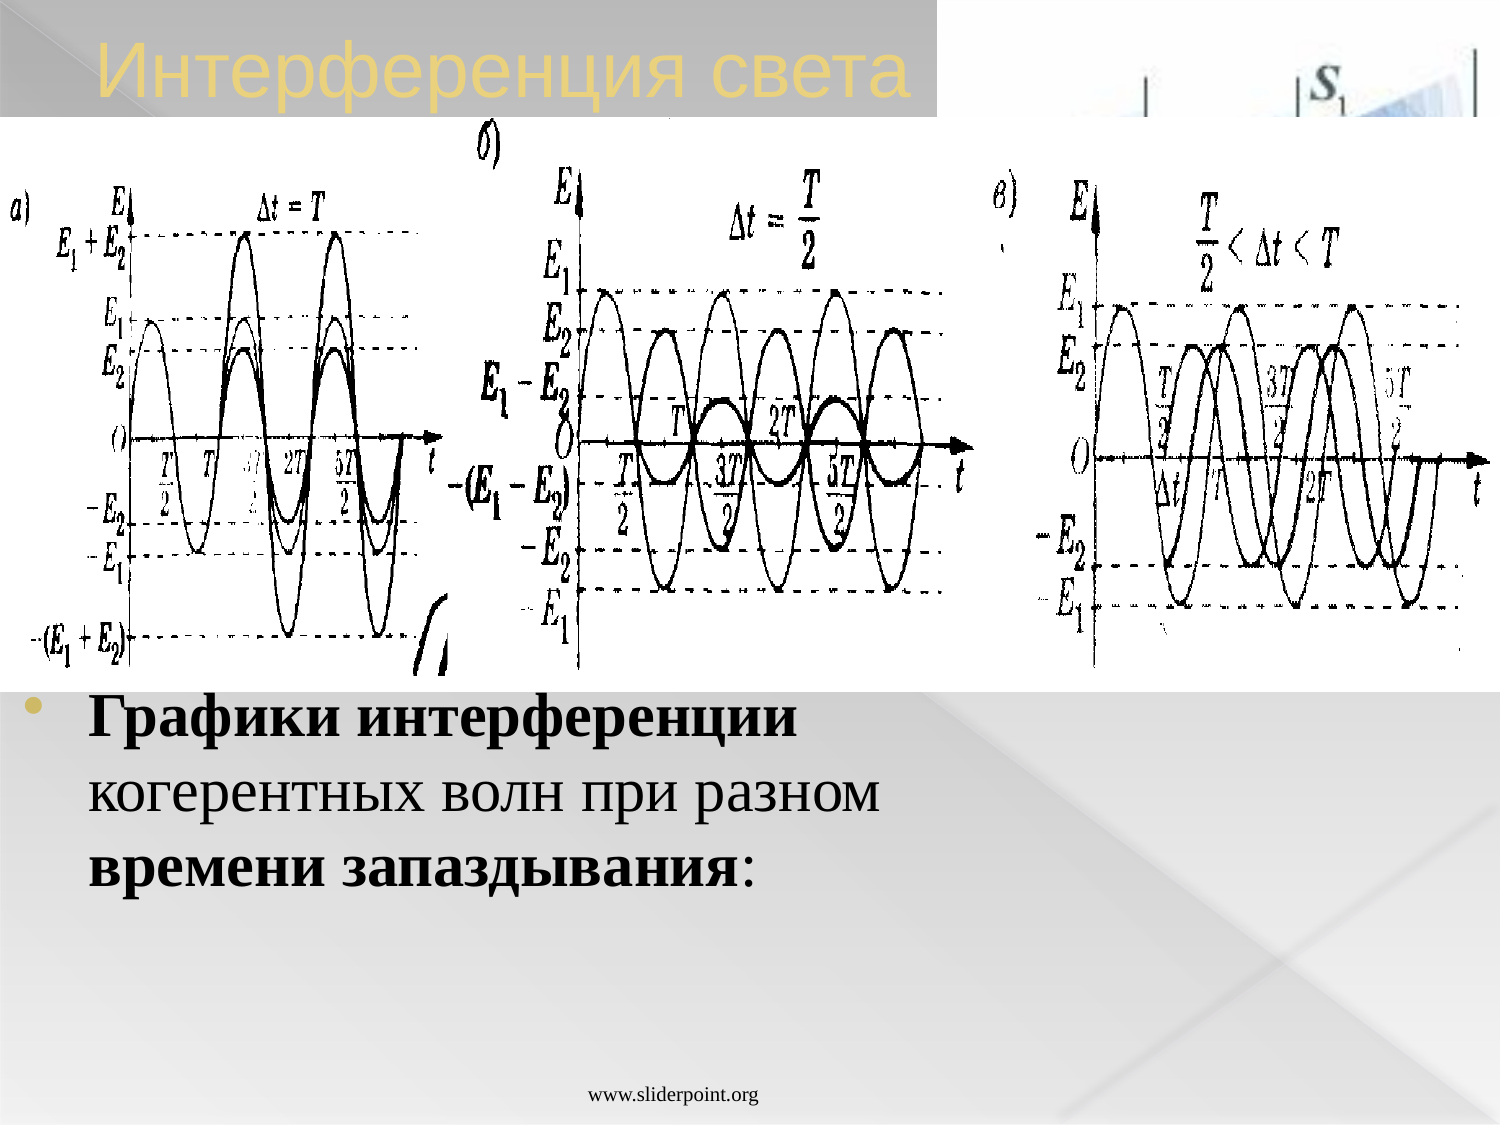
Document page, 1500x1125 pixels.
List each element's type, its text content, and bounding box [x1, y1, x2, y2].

title Интерференция света [0, 0, 927, 104]
list Когерентные волны - волны с одинаковой частотой, поляризацией и постоянной разностью фаз Время когерентности (длительность излучения кванта света) t = 10-8 с Графики интерференции когерентных волн при разном времени запаздывания: [0, 692, 938, 1043]
footer www.sliderpoint.org [75, 1063, 774, 1113]
picture [0, 0, 1500, 692]
